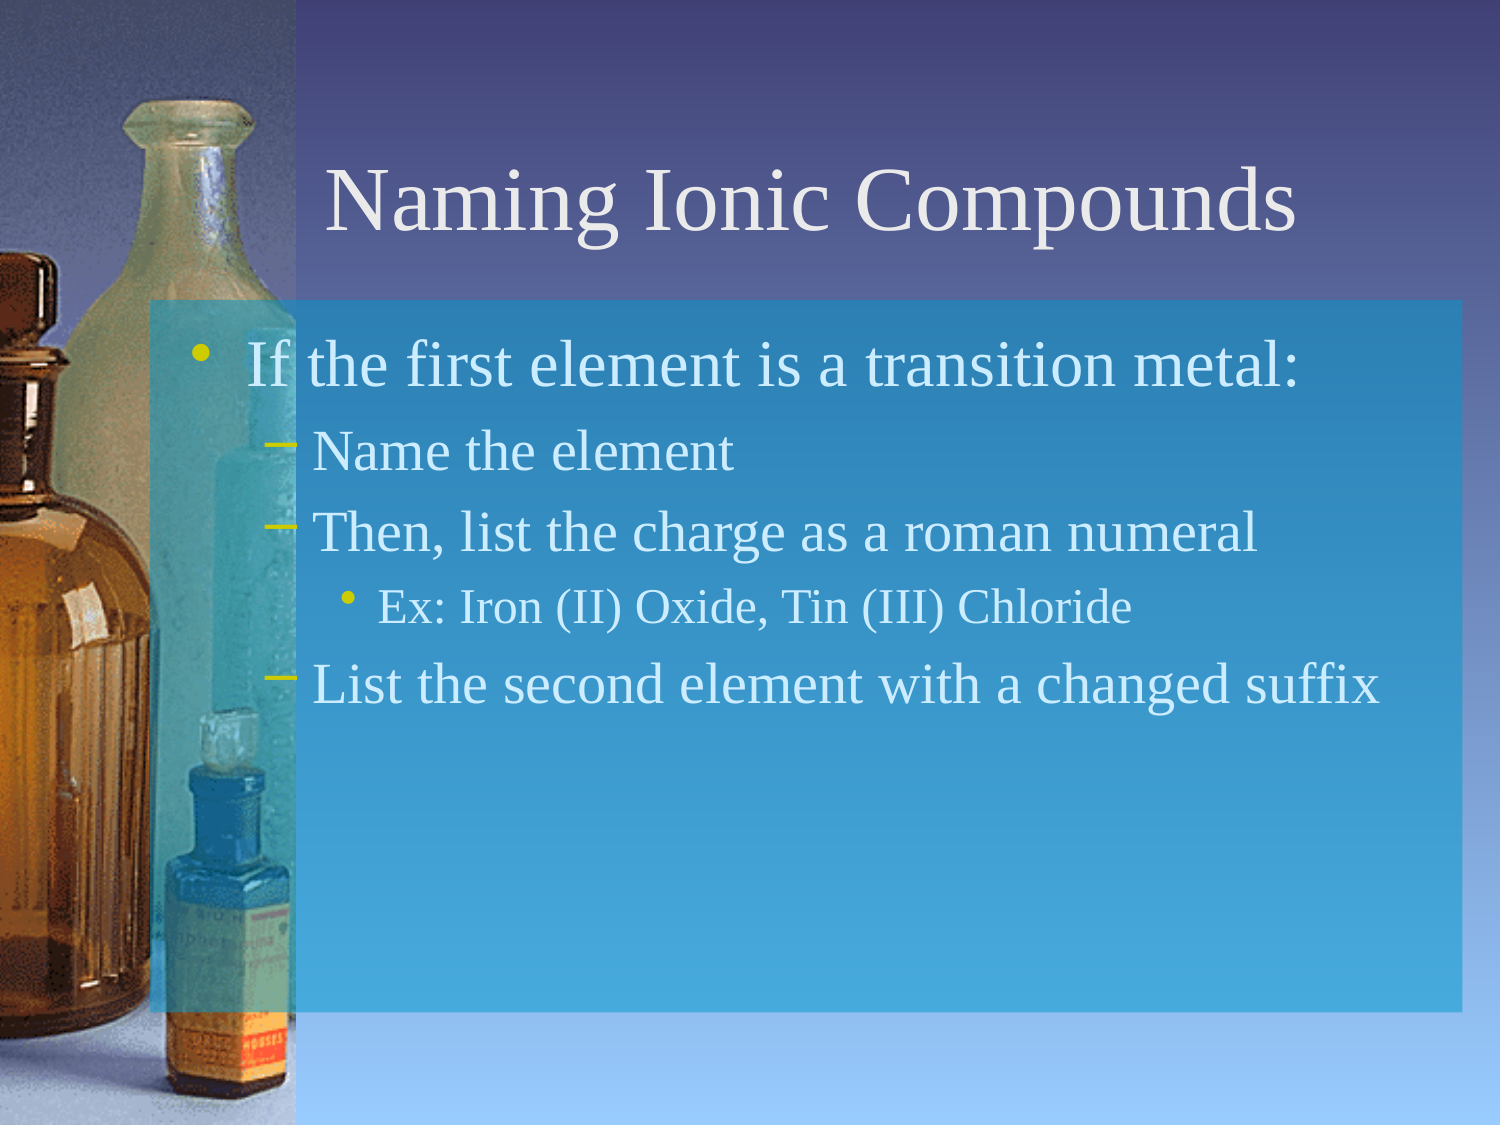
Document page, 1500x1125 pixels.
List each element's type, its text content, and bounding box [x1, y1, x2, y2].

picture [0, 0, 296, 1125]
title Naming Ionic Compounds [174, 99, 1451, 288]
list If the first element is a transition metal: Name the element Then, list the charge as a roman numeral Ex: Iron (II) Oxide, Tin (III) Chloride List the second element with a changed suffix [174, 312, 1451, 988]
